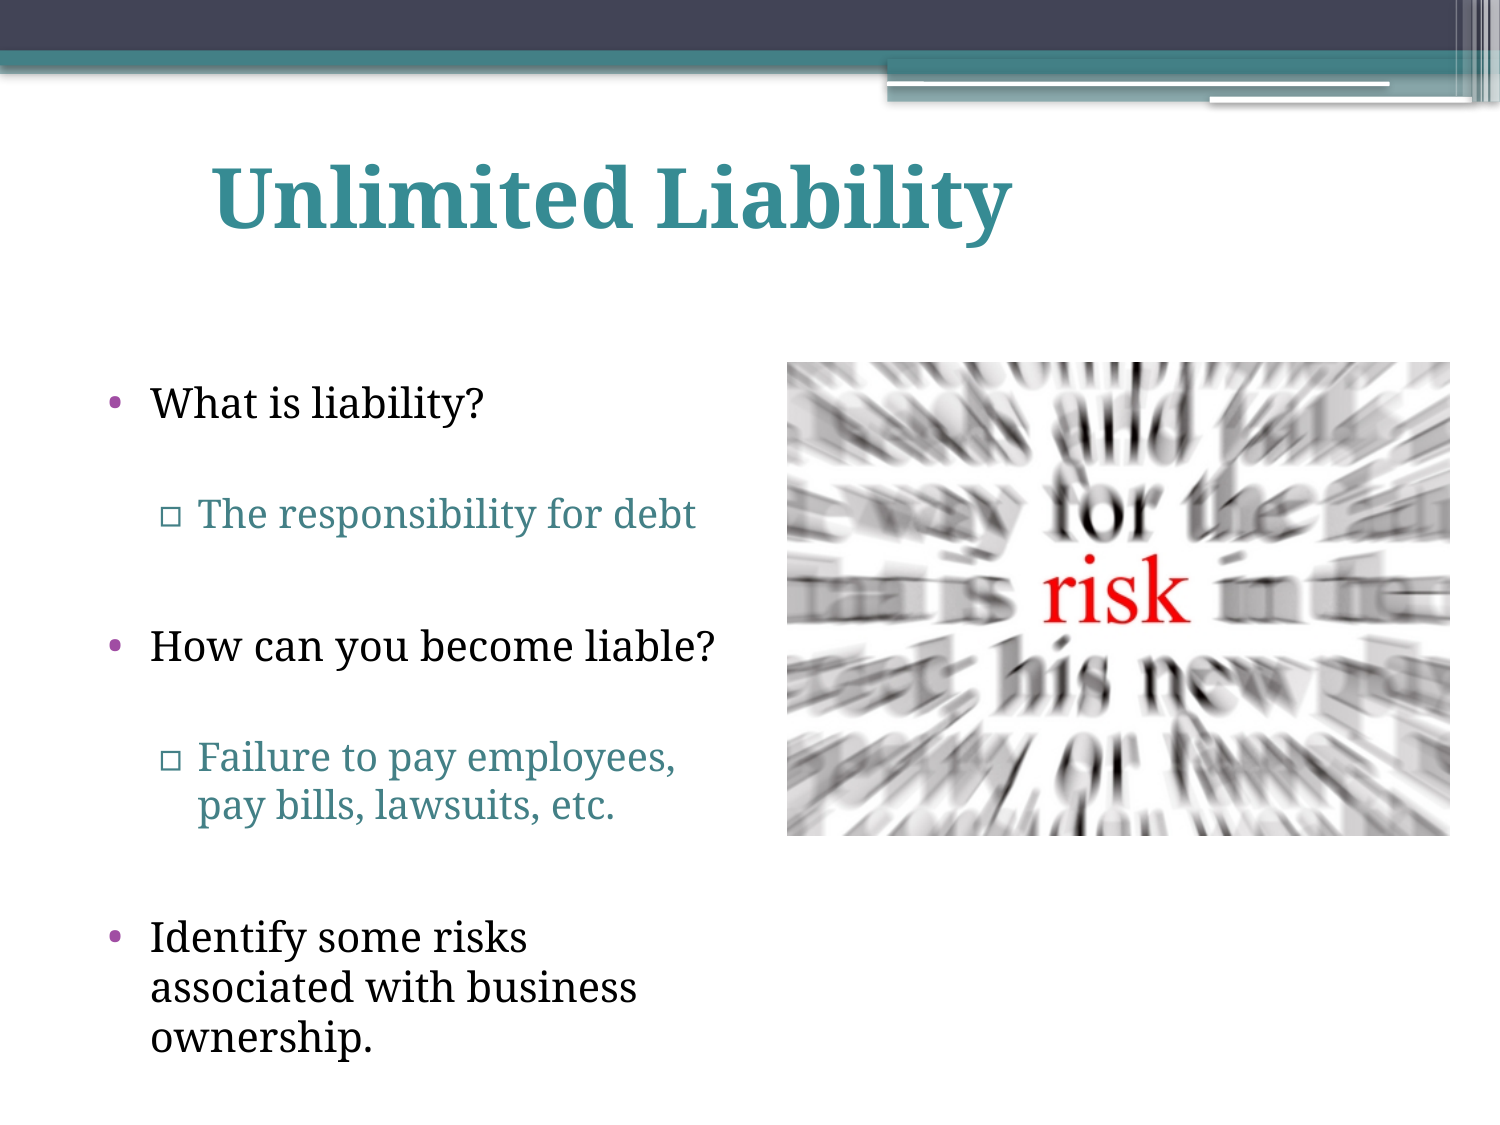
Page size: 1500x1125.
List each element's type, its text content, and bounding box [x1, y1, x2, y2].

text_box Unlimited Liability [150, 137, 1075, 253]
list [787, 362, 1451, 836]
list What is liability? The responsibility for debt How can you become liable? Failure to pay employees, pay bills, lawsuits, etc. Identify some risks associated with business ownership. [75, 368, 738, 1112]
